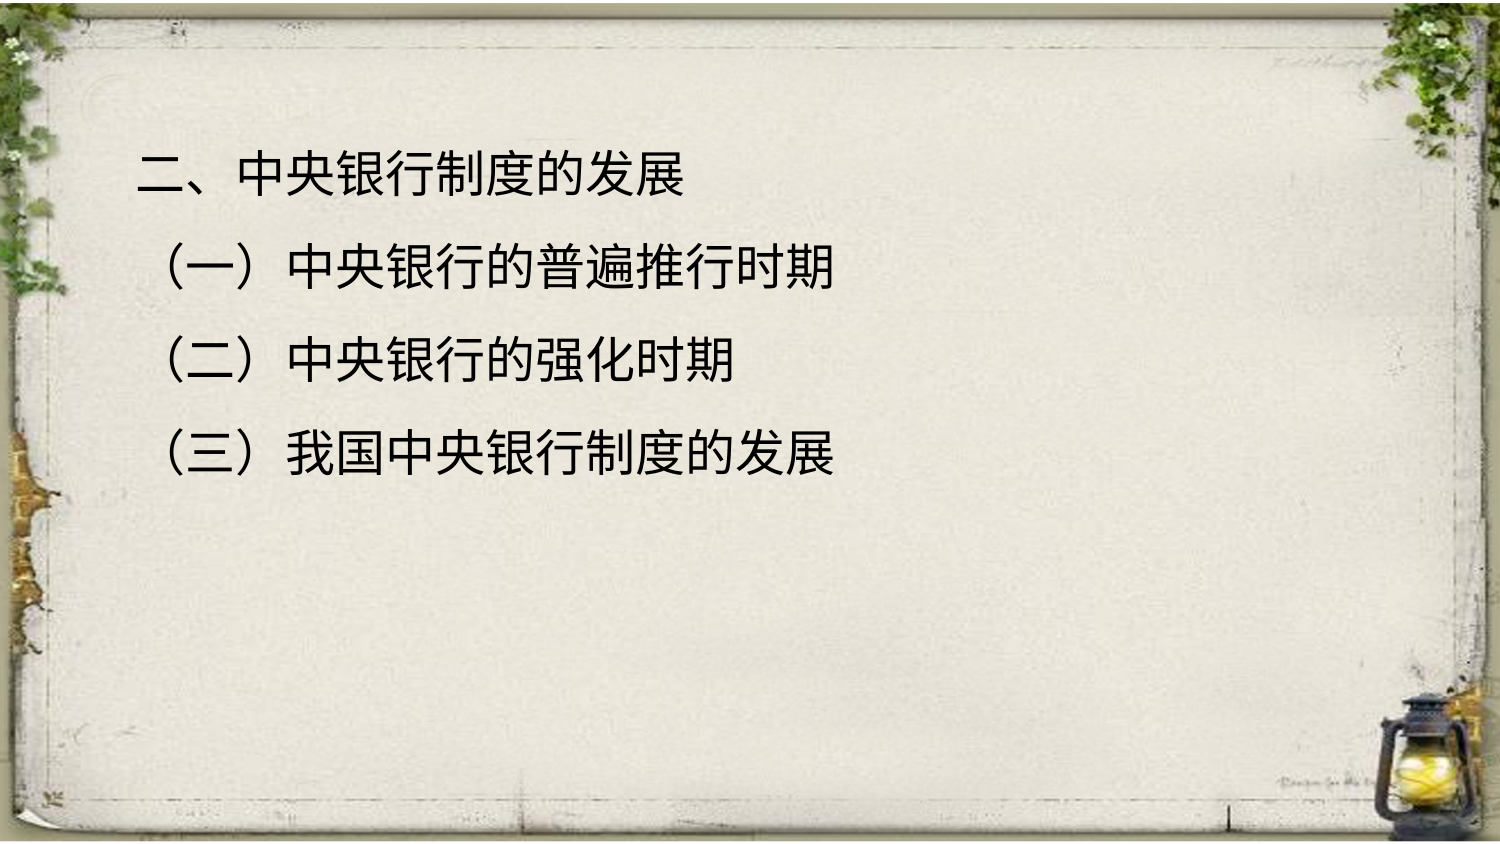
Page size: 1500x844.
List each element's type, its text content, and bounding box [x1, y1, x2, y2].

list 二、中央银行制度的发展 （一）中央银行的普遍推行时期 （二）中央银行的强化时期 （三）我国中央银行制度的发展 [120, 123, 1444, 844]
picture [0, 0, 1500, 844]
